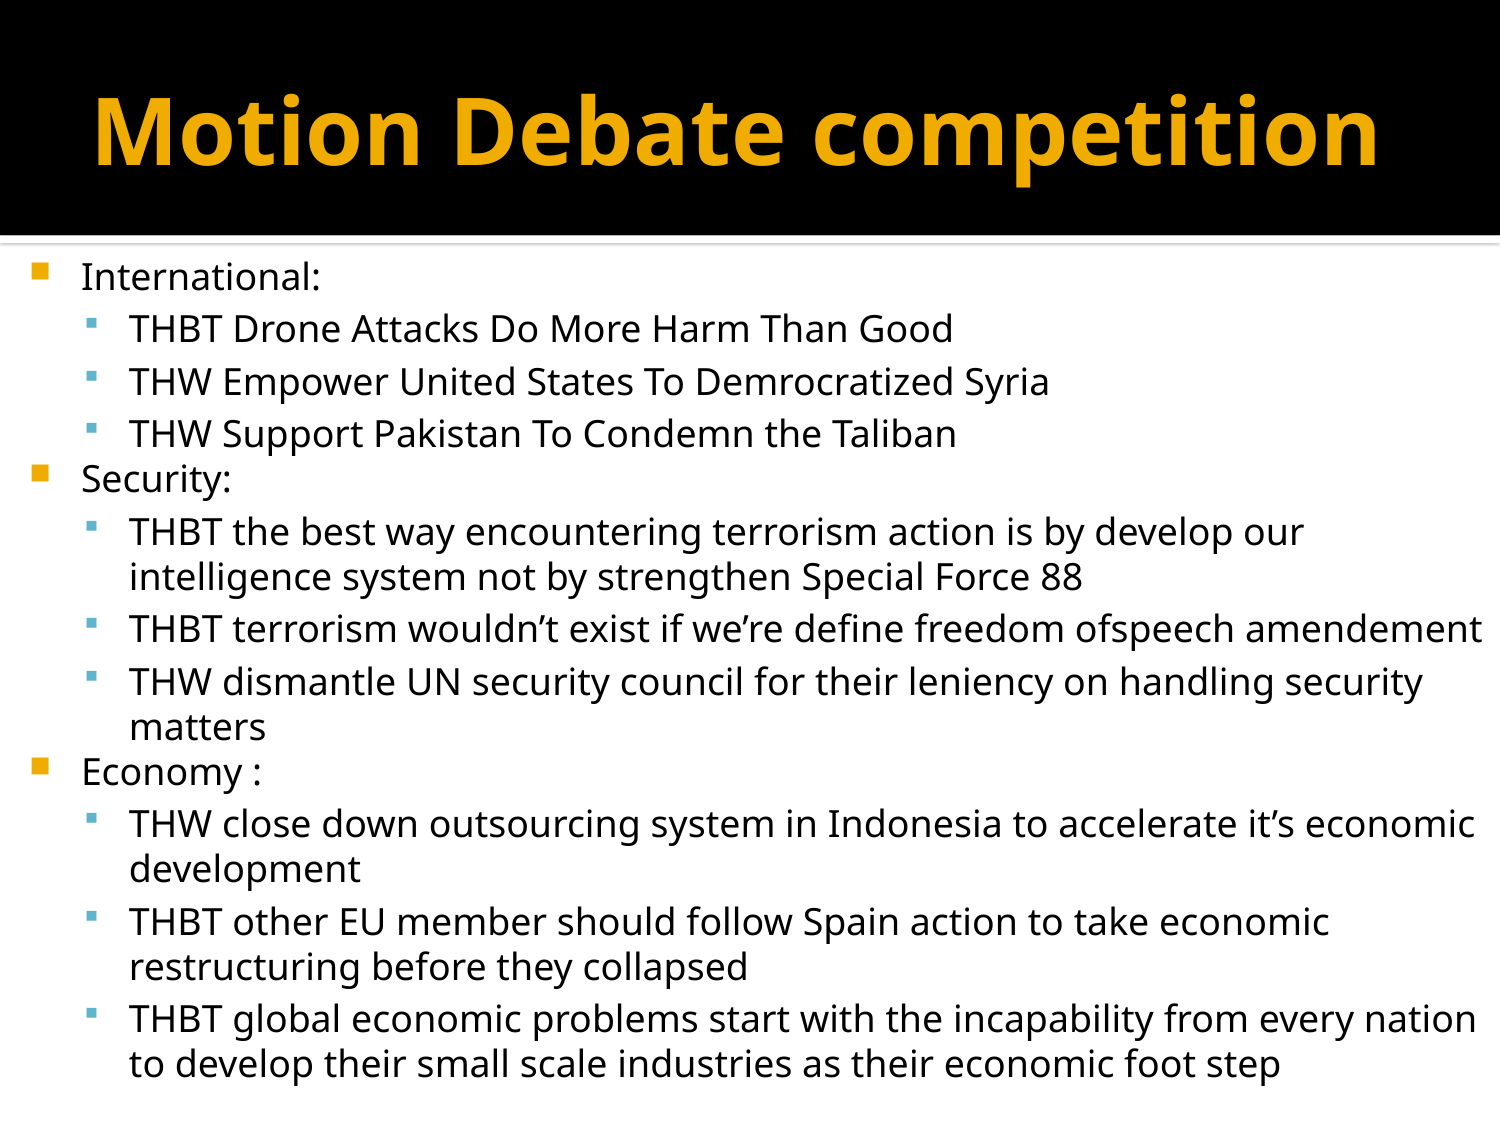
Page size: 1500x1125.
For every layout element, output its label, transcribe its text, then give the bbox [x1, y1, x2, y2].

title Motion Debate competition [75, 25, 1425, 231]
list International: THBT Drone Attacks Do More Harm Than Good THW Empower United States To Demrocratized Syria THW Support Pakistan To Condemn the Taliban Security: THBT the best way encountering terrorism action is by develop our intelligence system not by strengthen Special Force 88 THBT terrorism wouldn’t exist if we’re define freedom ofspeech amendement THW dismantle UN security council for their leniency on handling security matters Economy : THW close down outsourcing system in Indonesia to accelerate it’s economic development THBT other EU member should follow Spain action to take economic restructuring before they collapsed THBT global economic problems start with the incapability from every nation to develop their small scale industries as their economic foot step [0, 237, 1500, 1125]
